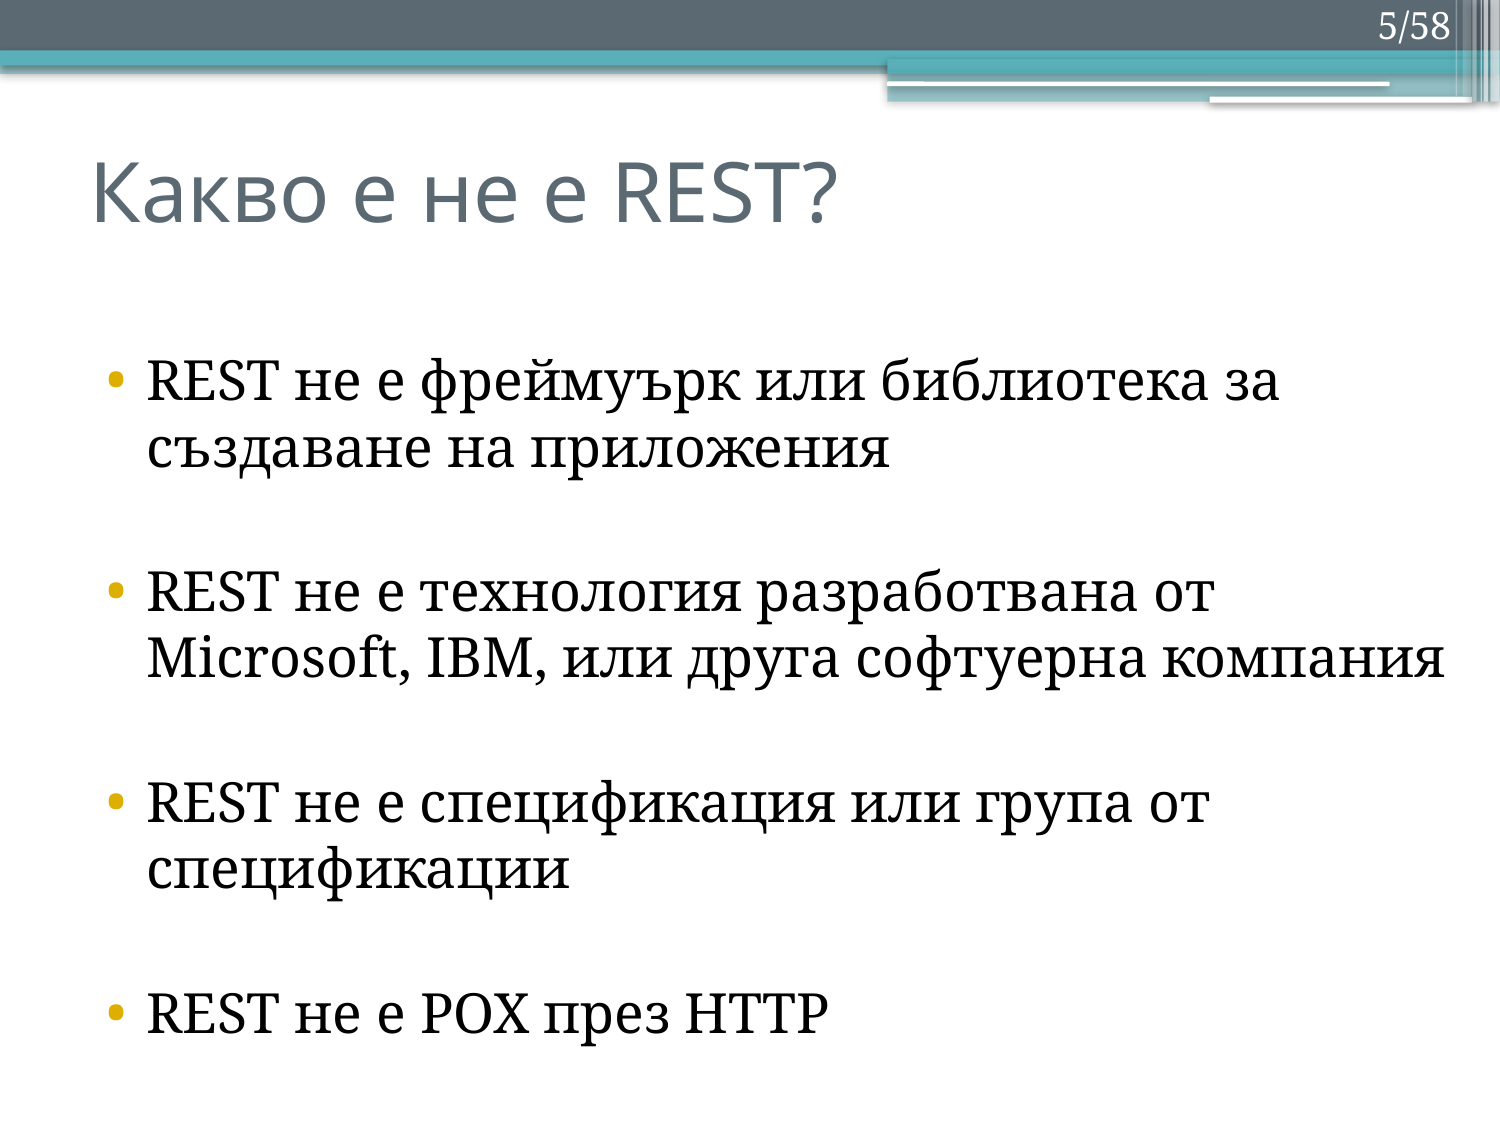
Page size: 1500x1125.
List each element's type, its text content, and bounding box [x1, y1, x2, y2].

list REST не е фреймуърк или библиотека за създаване на приложения REST не е технология разработвана от Microsoft, IBM, или друга софтуерна компания REST не е спецификация или група от спецификации REST не е POX през HTTP [75, 338, 1471, 1106]
title Какво е не е REST? [75, 101, 1425, 277]
slide_number 5/58 [1305, 0, 1466, 61]
